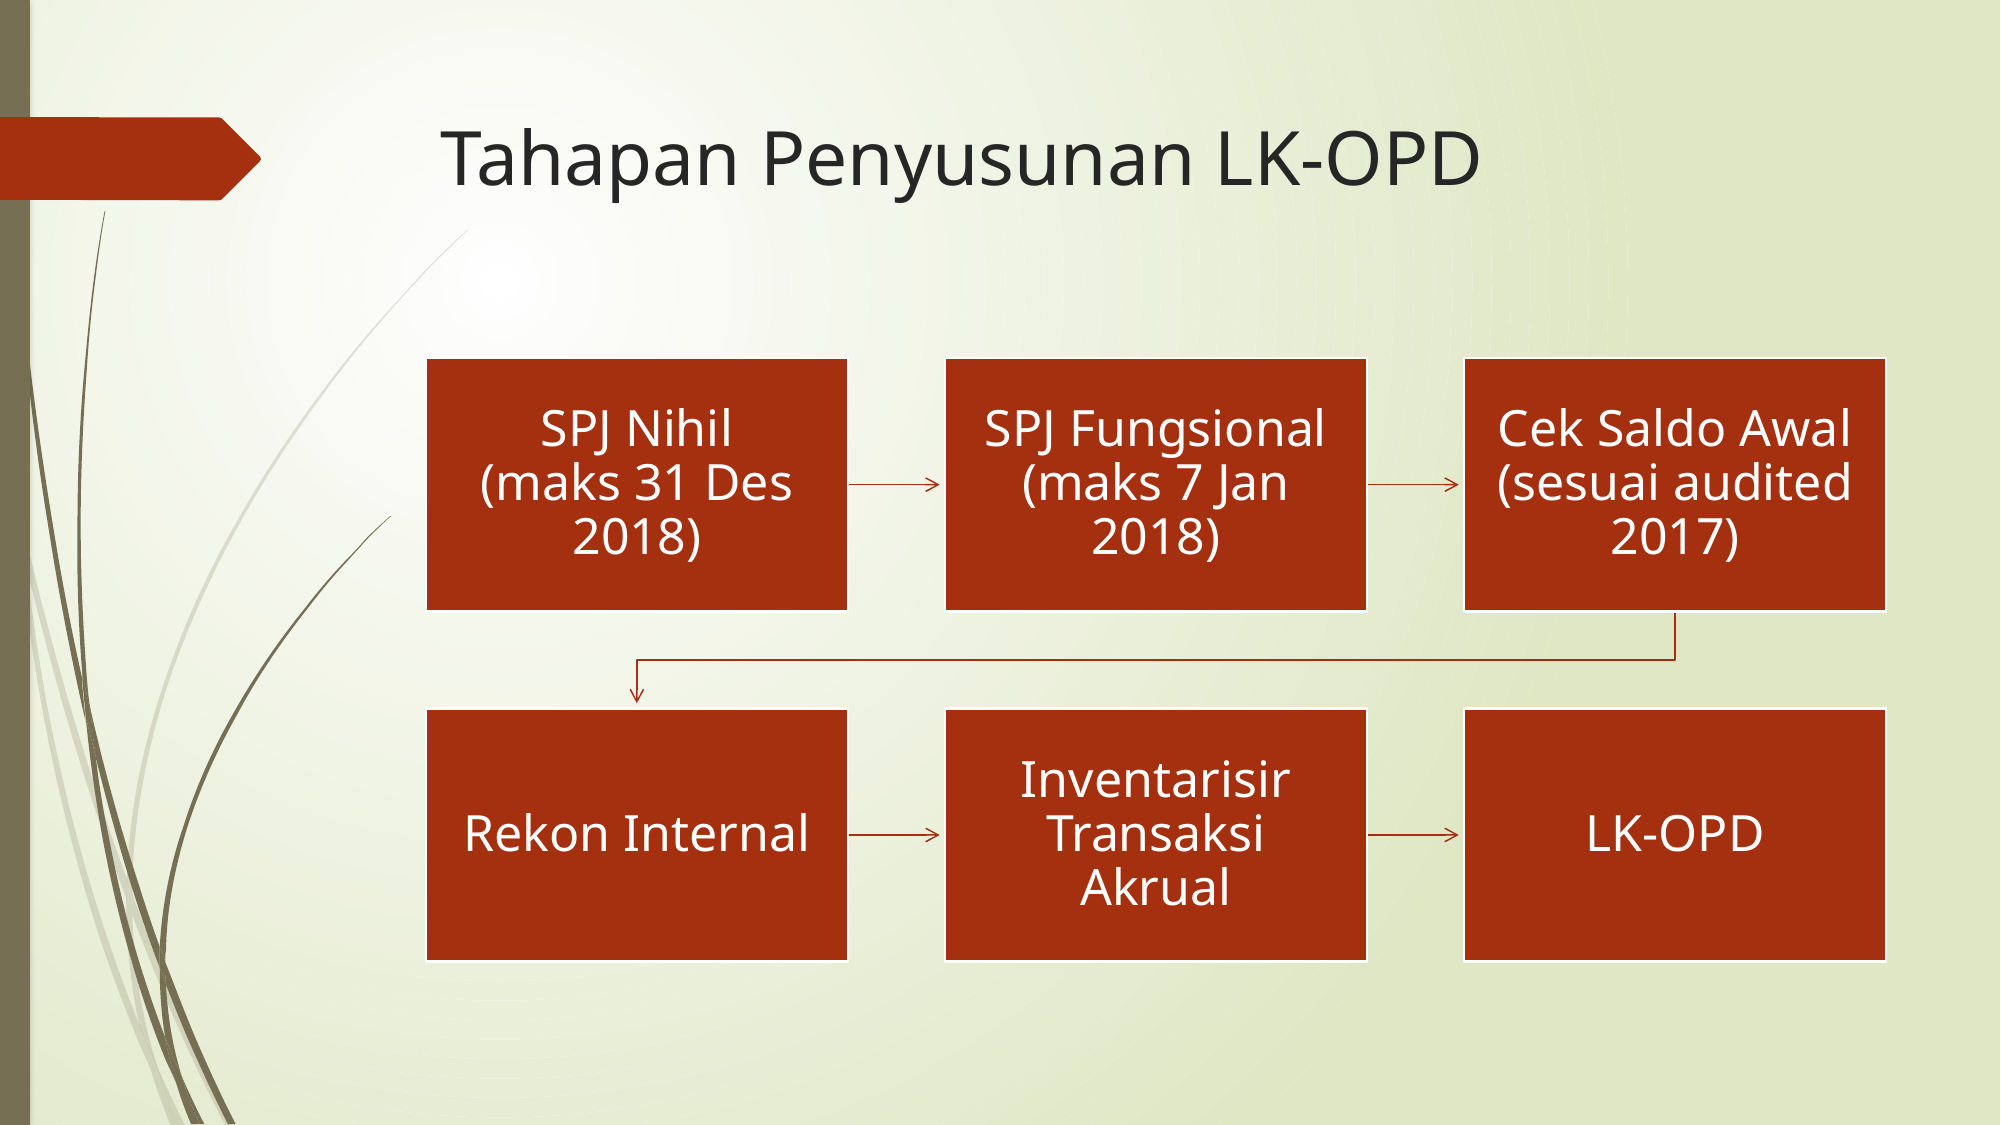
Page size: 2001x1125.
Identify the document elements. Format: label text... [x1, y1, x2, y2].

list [424, 349, 1888, 971]
title Tahapan Penyusunan LK-OPD [425, 102, 1888, 313]
